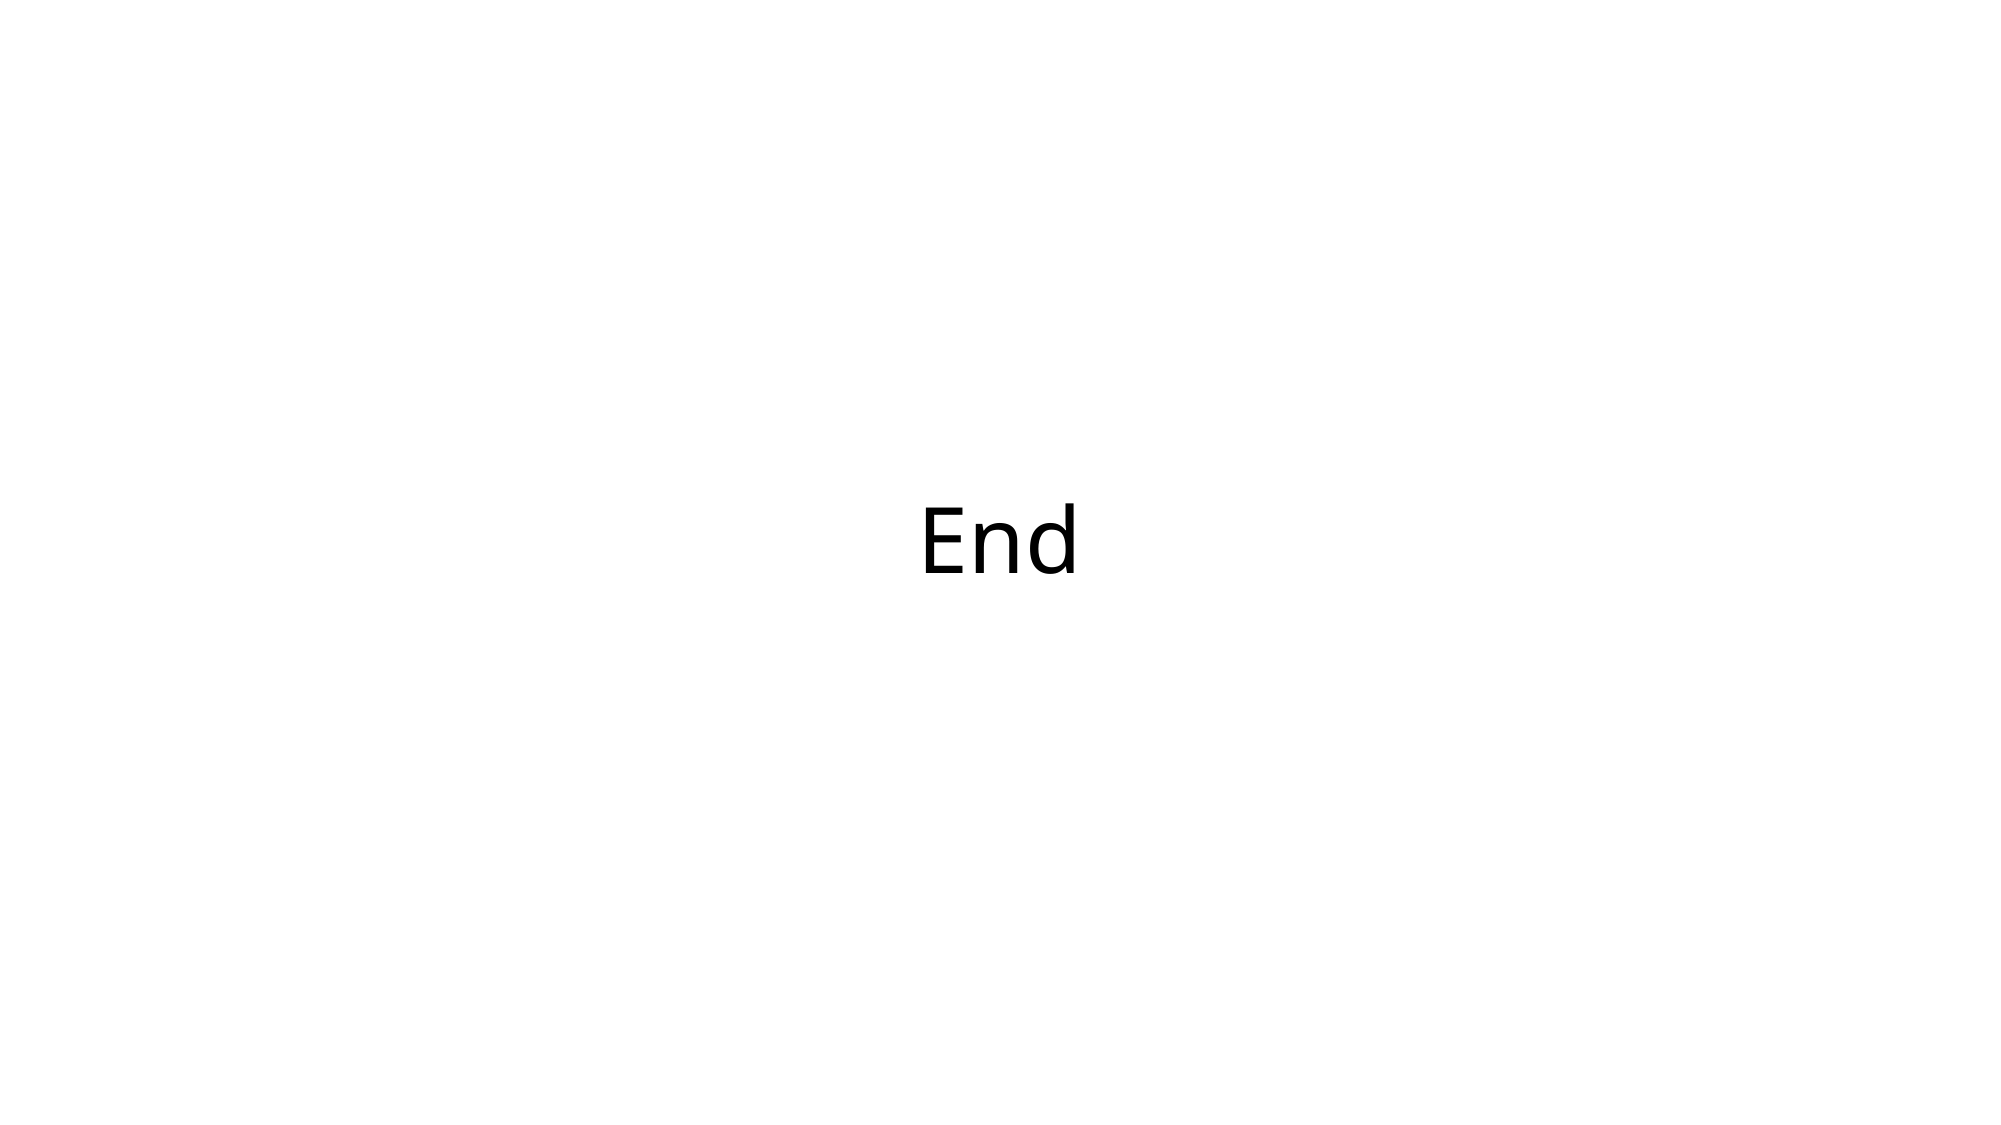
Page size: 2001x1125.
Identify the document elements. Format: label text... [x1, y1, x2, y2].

title End [137, 59, 1863, 1028]
